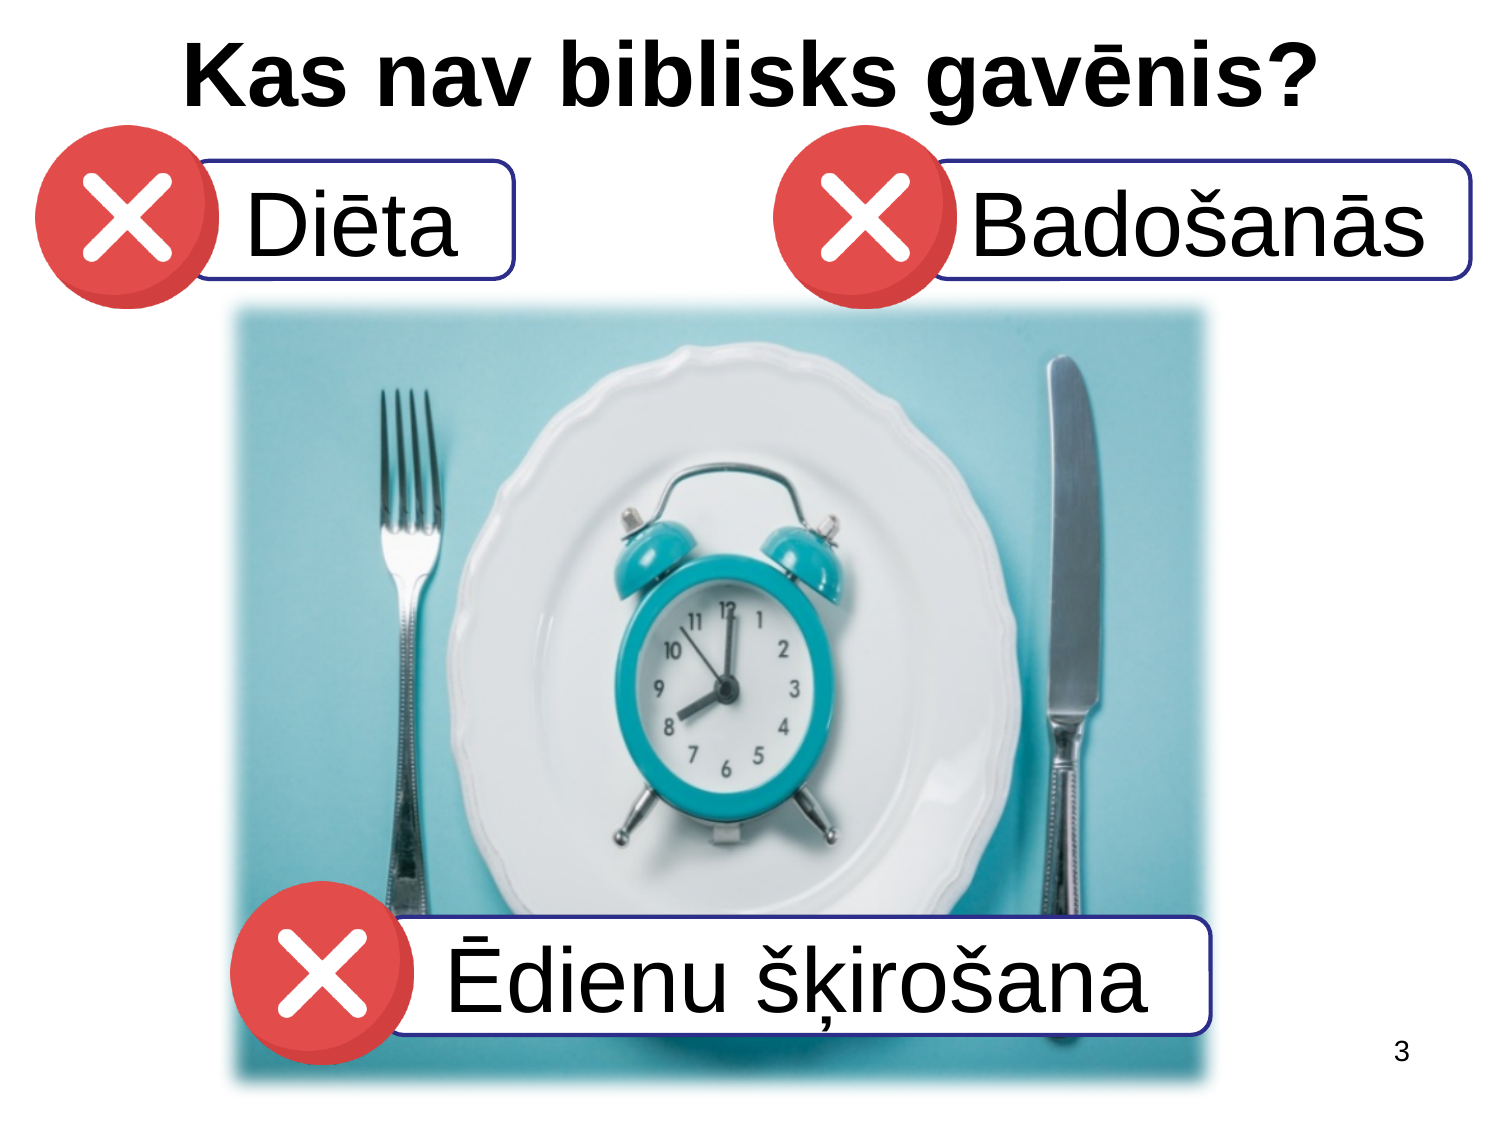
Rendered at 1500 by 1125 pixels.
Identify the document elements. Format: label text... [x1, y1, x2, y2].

picture [35, 125, 1223, 1100]
slide_number 3 [1226, 1024, 1426, 1103]
text_box Badošanās [960, 158, 1473, 282]
title Kas nav biblisks gavēnis? [76, 0, 1428, 140]
text_box Diēta [224, 158, 516, 282]
